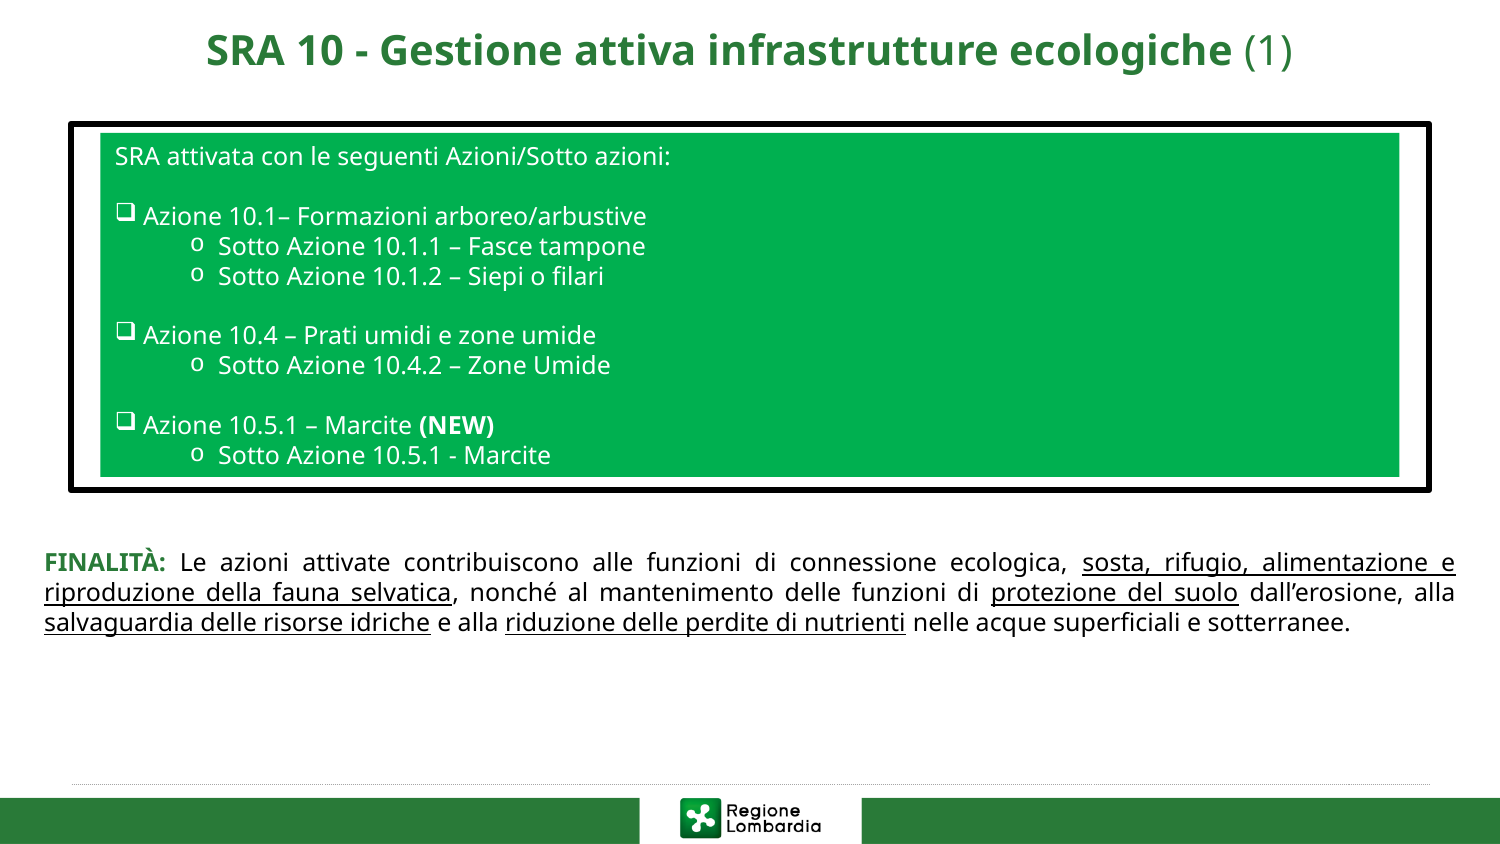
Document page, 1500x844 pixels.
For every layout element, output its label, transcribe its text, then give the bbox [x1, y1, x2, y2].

picture [0, 0, 1500, 844]
title SRA 10 - Gestione attiva infrastrutture ecologiche (1) [150, 24, 1350, 122]
text_box FINALITÀ: Le azioni attivate contribuiscono alle funzioni di connessione ecologica, sosta, rifugio, alimentazione e riproduzione della fauna selvatica, nonché al mantenimento delle funzioni di protezione del suolo dall’erosione, alla salvaguardia delle risorse idriche e alla riduzione delle perdite di nutrienti nelle acque superficiali e sotterranee. [29, 539, 1471, 644]
text_box [69, 122, 1431, 492]
